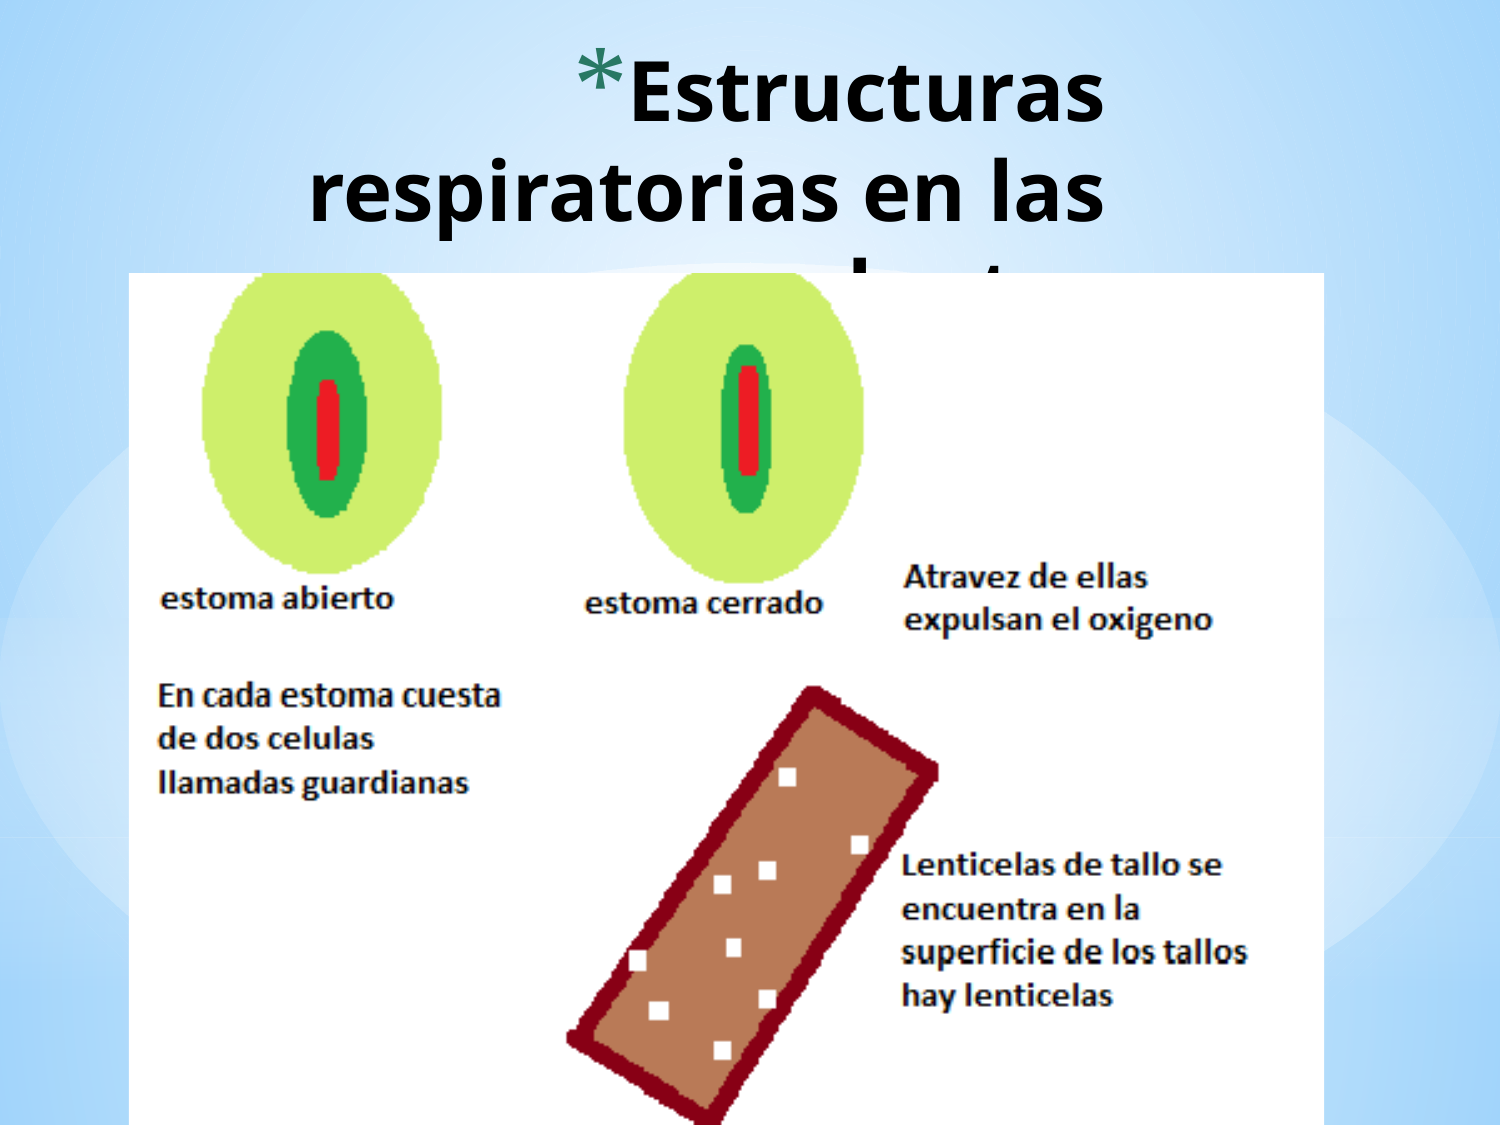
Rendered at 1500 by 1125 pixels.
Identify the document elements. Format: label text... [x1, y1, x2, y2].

title Estructuras respiratorias en las plantas [53, 30, 1122, 219]
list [128, 273, 1325, 1125]
